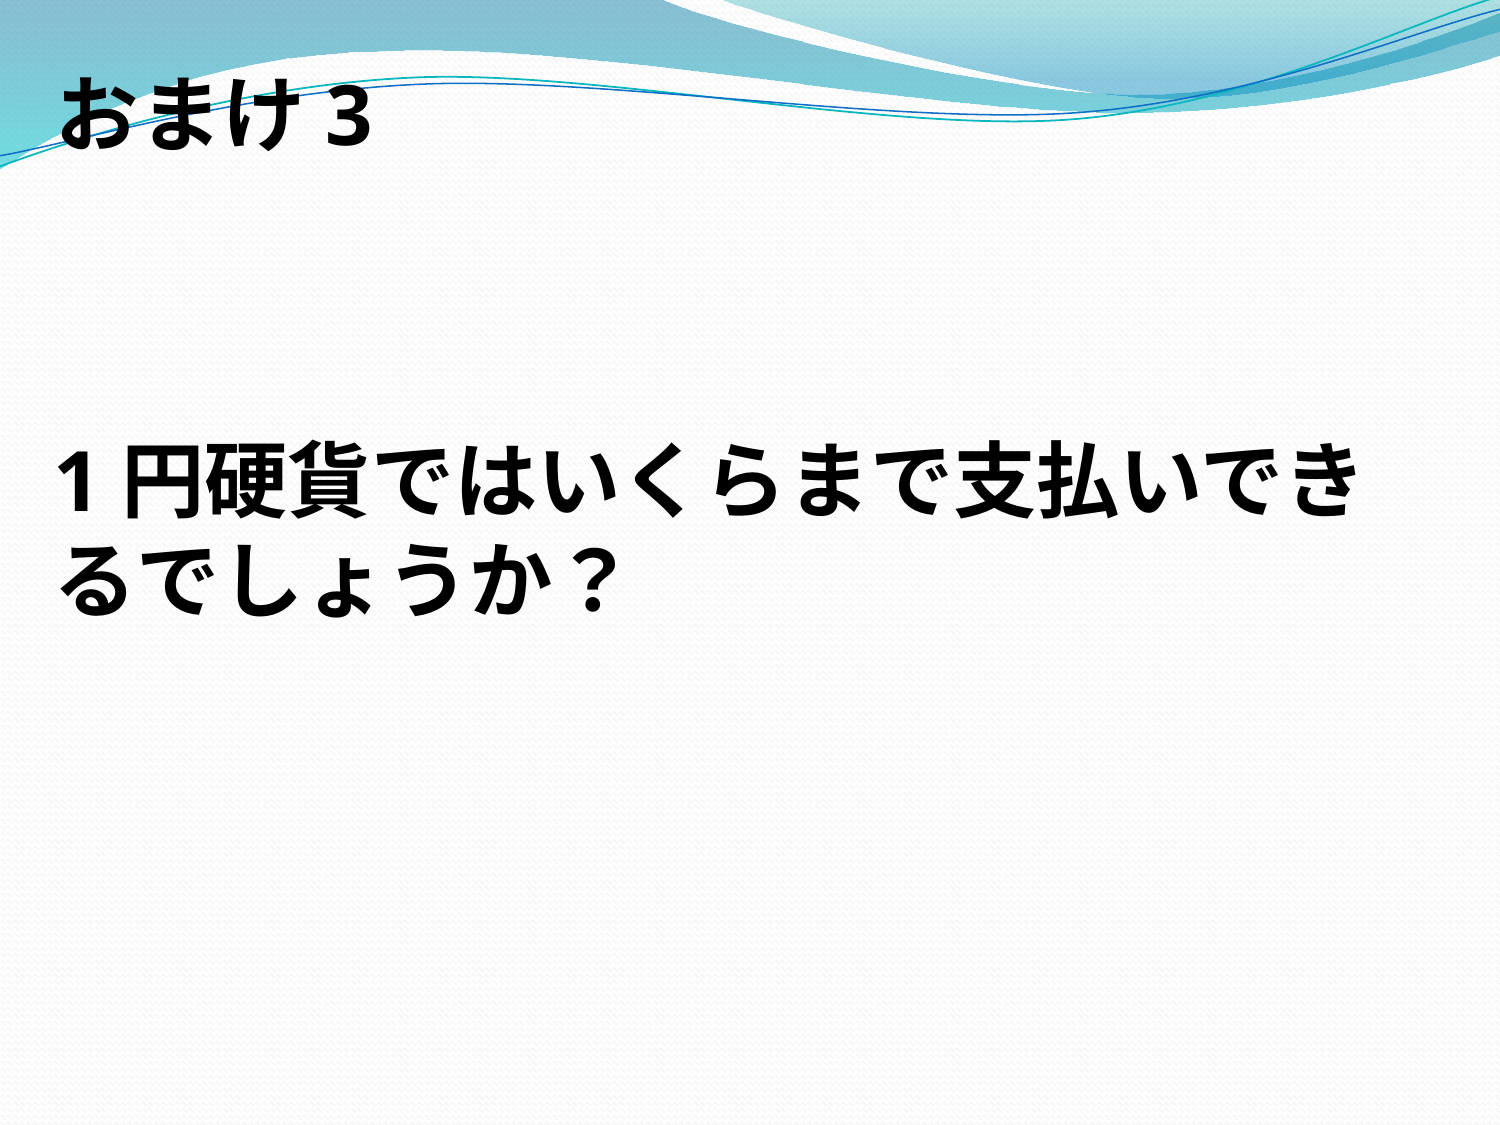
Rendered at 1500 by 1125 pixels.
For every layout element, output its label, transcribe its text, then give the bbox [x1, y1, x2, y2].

text_box 1円硬貨ではいくらまで支払いできるでしょうか？ [38, 420, 1456, 636]
text_box おまけ3 [41, 54, 1424, 170]
